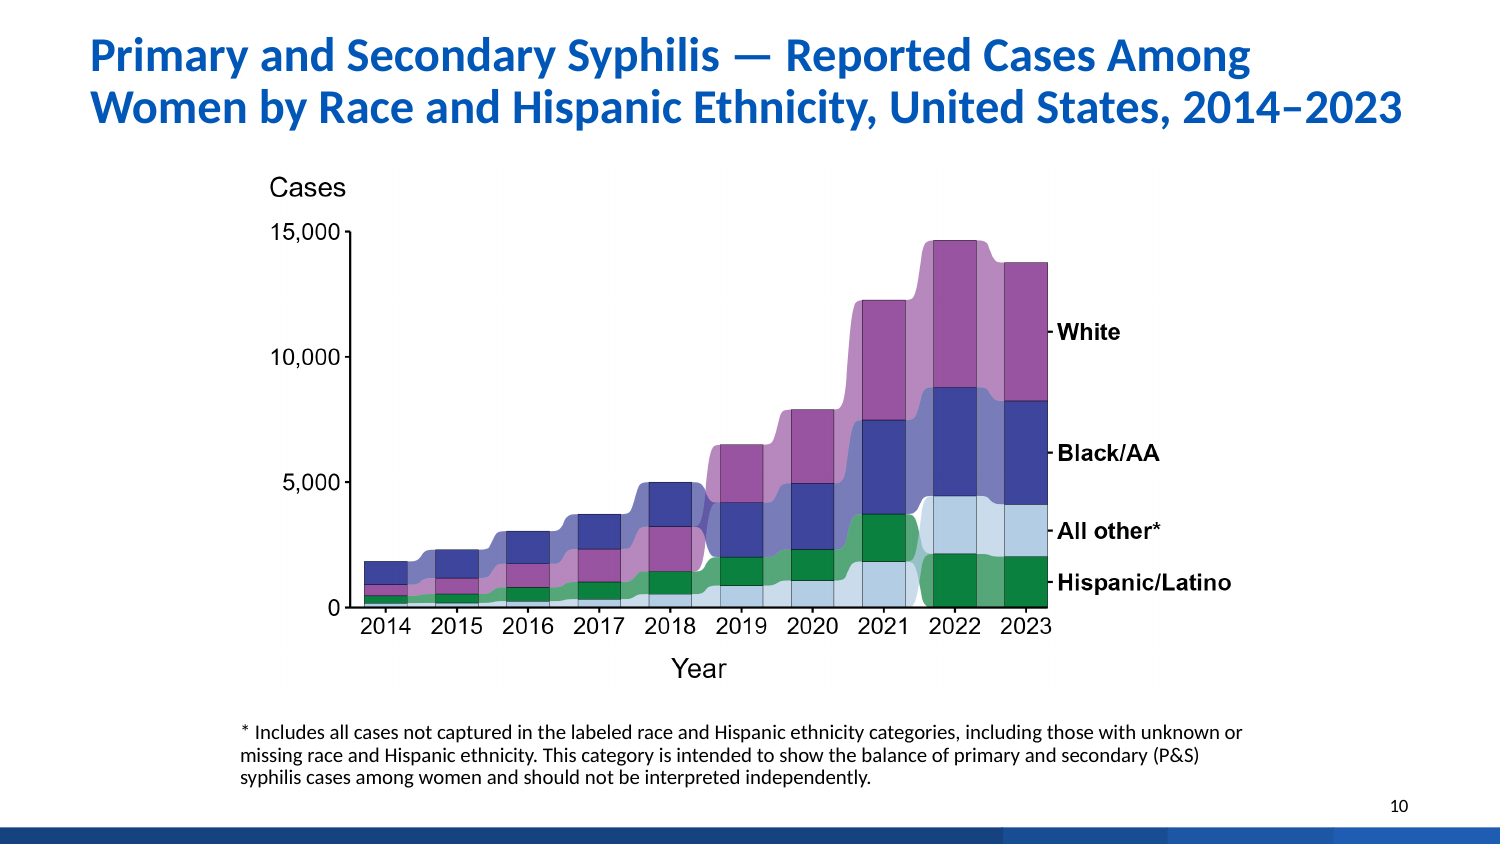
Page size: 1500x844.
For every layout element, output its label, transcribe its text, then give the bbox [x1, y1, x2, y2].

list * Includes all cases not captured in the labeled race and Hispanic ethnicity categories, including those with unknown or missing race and Hispanic ethnicity. This category is intended to show the balance of primary and secondary (P&S) syphilis cases among women and should not be interpreted independently. [225, 714, 1275, 820]
title Primary and Secondary Syphilis — Reported Cases Among Women by Race and Hispanic Ethnicity, United States, 2014–2023 [75, 19, 1425, 144]
picture [258, 166, 1242, 694]
